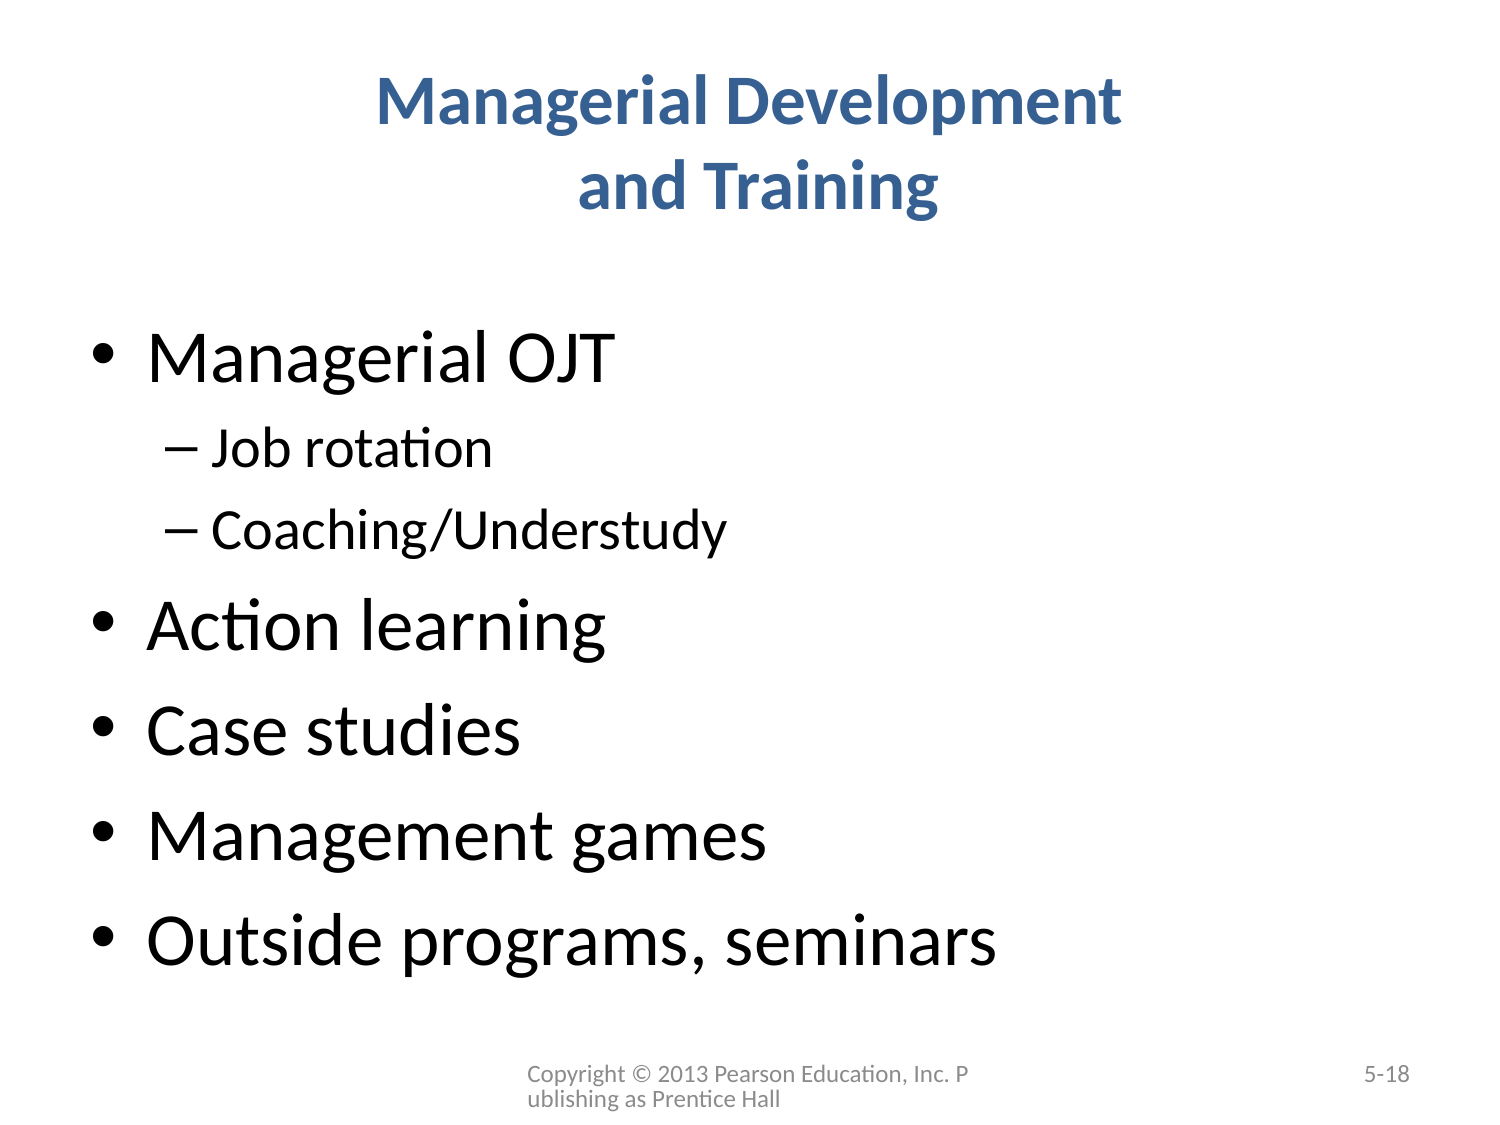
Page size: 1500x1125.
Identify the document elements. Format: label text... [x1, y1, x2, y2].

slide_number 5-18 [1074, 1042, 1425, 1103]
list Managerial OJT Job rotation Coaching/Understudy Action learning Case studies Management games Outside programs, seminars [75, 299, 1288, 1005]
footer Copyright © 2013 Pearson Education, Inc. Publishing as Prentice Hall [512, 1042, 988, 1103]
title Managerial Development and Training [75, 45, 1425, 233]
